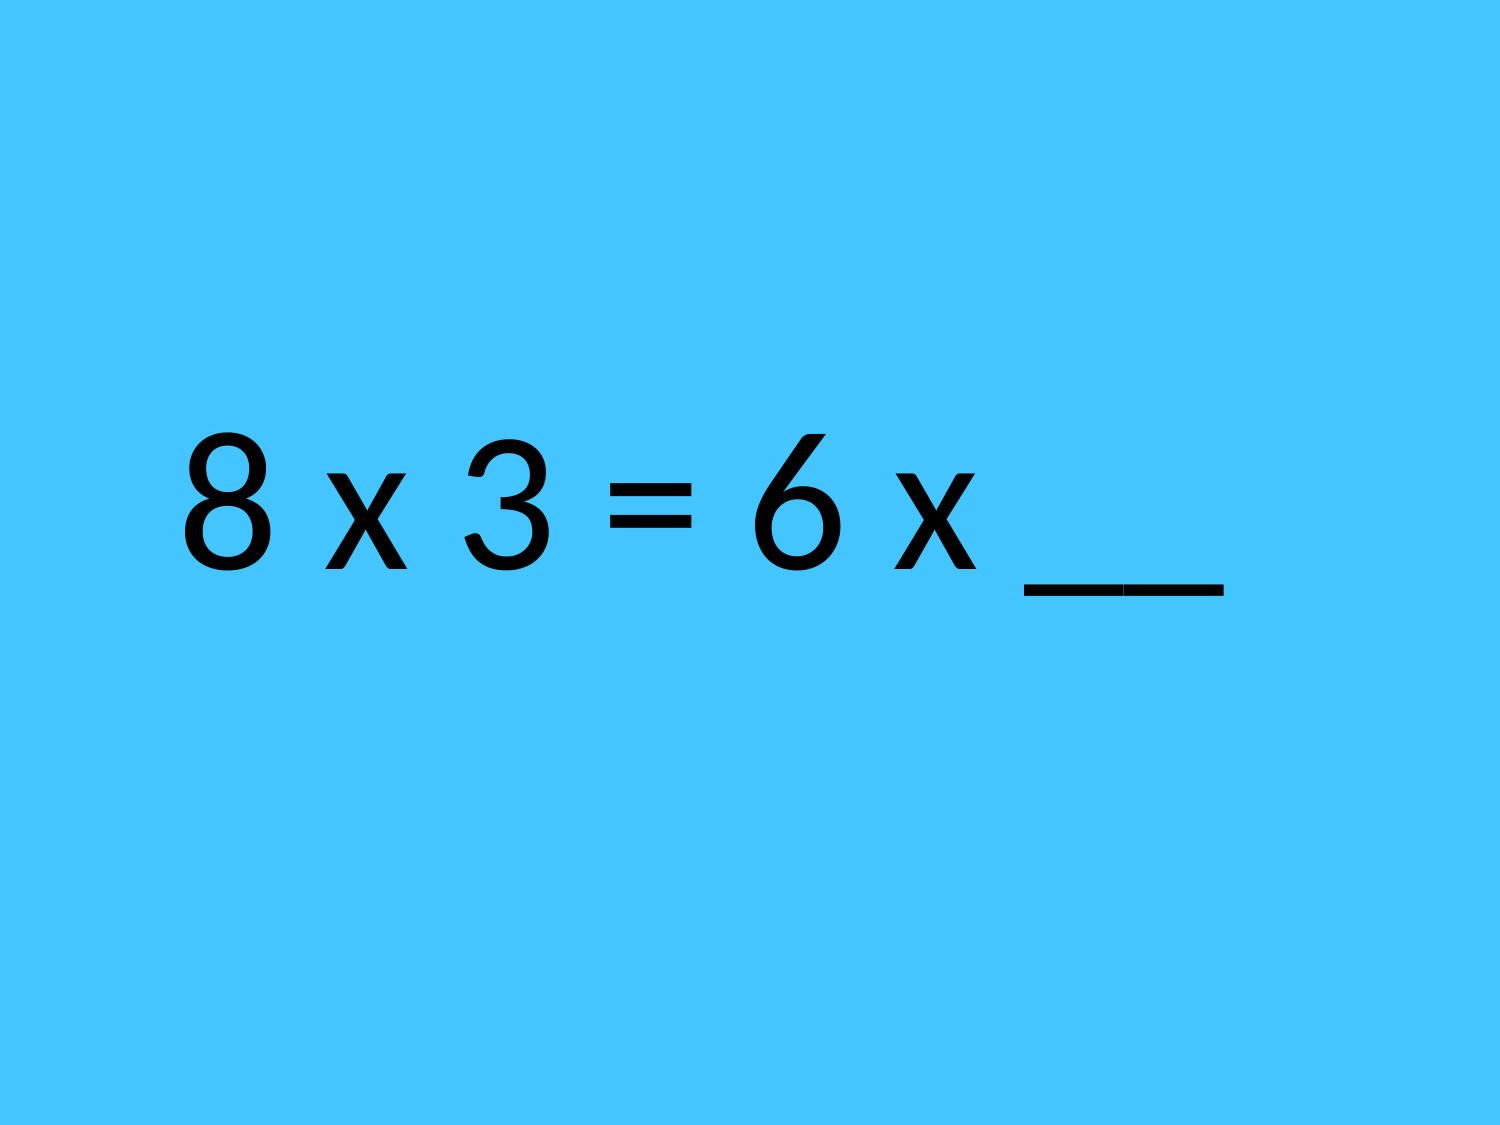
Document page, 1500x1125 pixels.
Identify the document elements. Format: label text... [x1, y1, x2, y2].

text_box 8 x 3 = 6 x __ [162, 362, 1388, 618]
